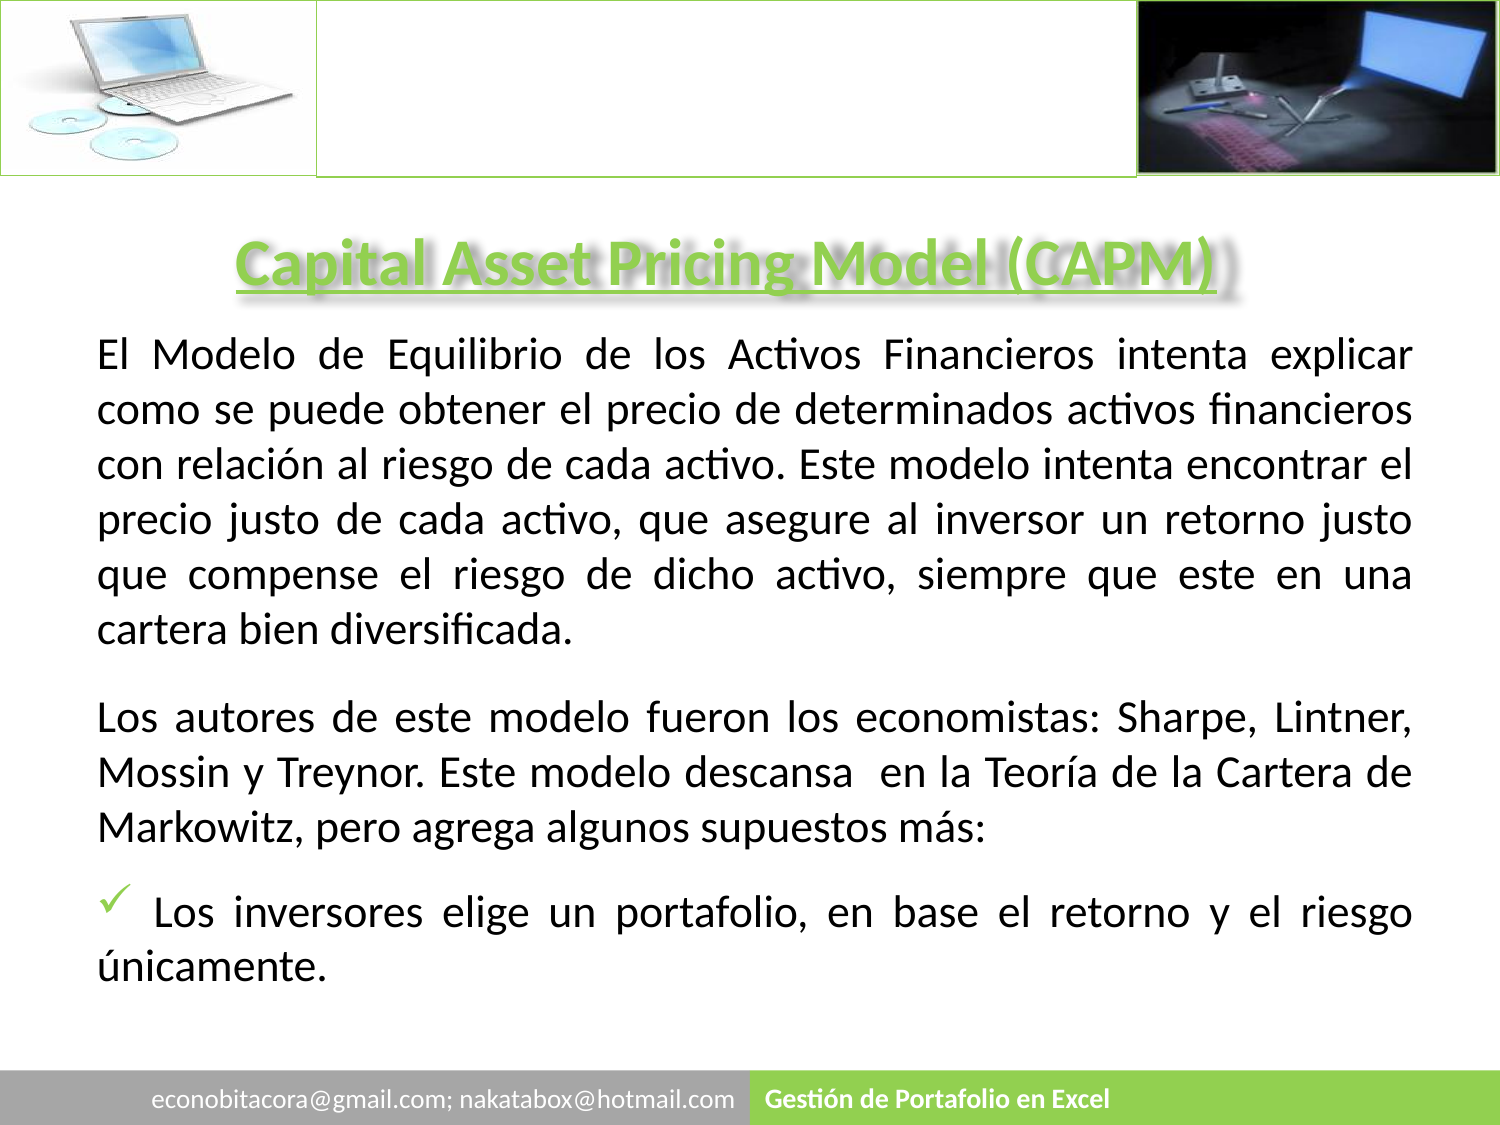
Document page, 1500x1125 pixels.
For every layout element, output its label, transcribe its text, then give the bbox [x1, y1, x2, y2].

text_box econobitacora@gmail.com; nakatabox@hotmail.com [0, 1070, 749, 1125]
text_box El Modelo de Equilibrio de los Activos Financieros intenta explicar como se puede obtener el precio de determinados activos financieros con relación al riesgo de cada activo. Este modelo intenta encontrar el precio justo de cada activo, que asegure al inversor un retorno justo que compense el riesgo de dicho activo, siempre que este en una cartera bien diversificada. Los autores de este modelo fueron los economistas: Sharpe, Lintner, Mossin y Treynor. Este modelo descansa en la Teoría de la Cartera de Markowitz, pero agrega algunos supuestos más: Los inversores elige un portafolio, en base el retorno y el riesgo únicamente. [81, 316, 1430, 1043]
picture [0, 0, 317, 177]
subtitle Capital Asset Pricing Model (CAPM) [199, 210, 1254, 305]
text_box [318, 0, 1134, 178]
picture [1136, 0, 1500, 177]
text_box Gestión de Portafolio en Excel [749, 1070, 1500, 1125]
